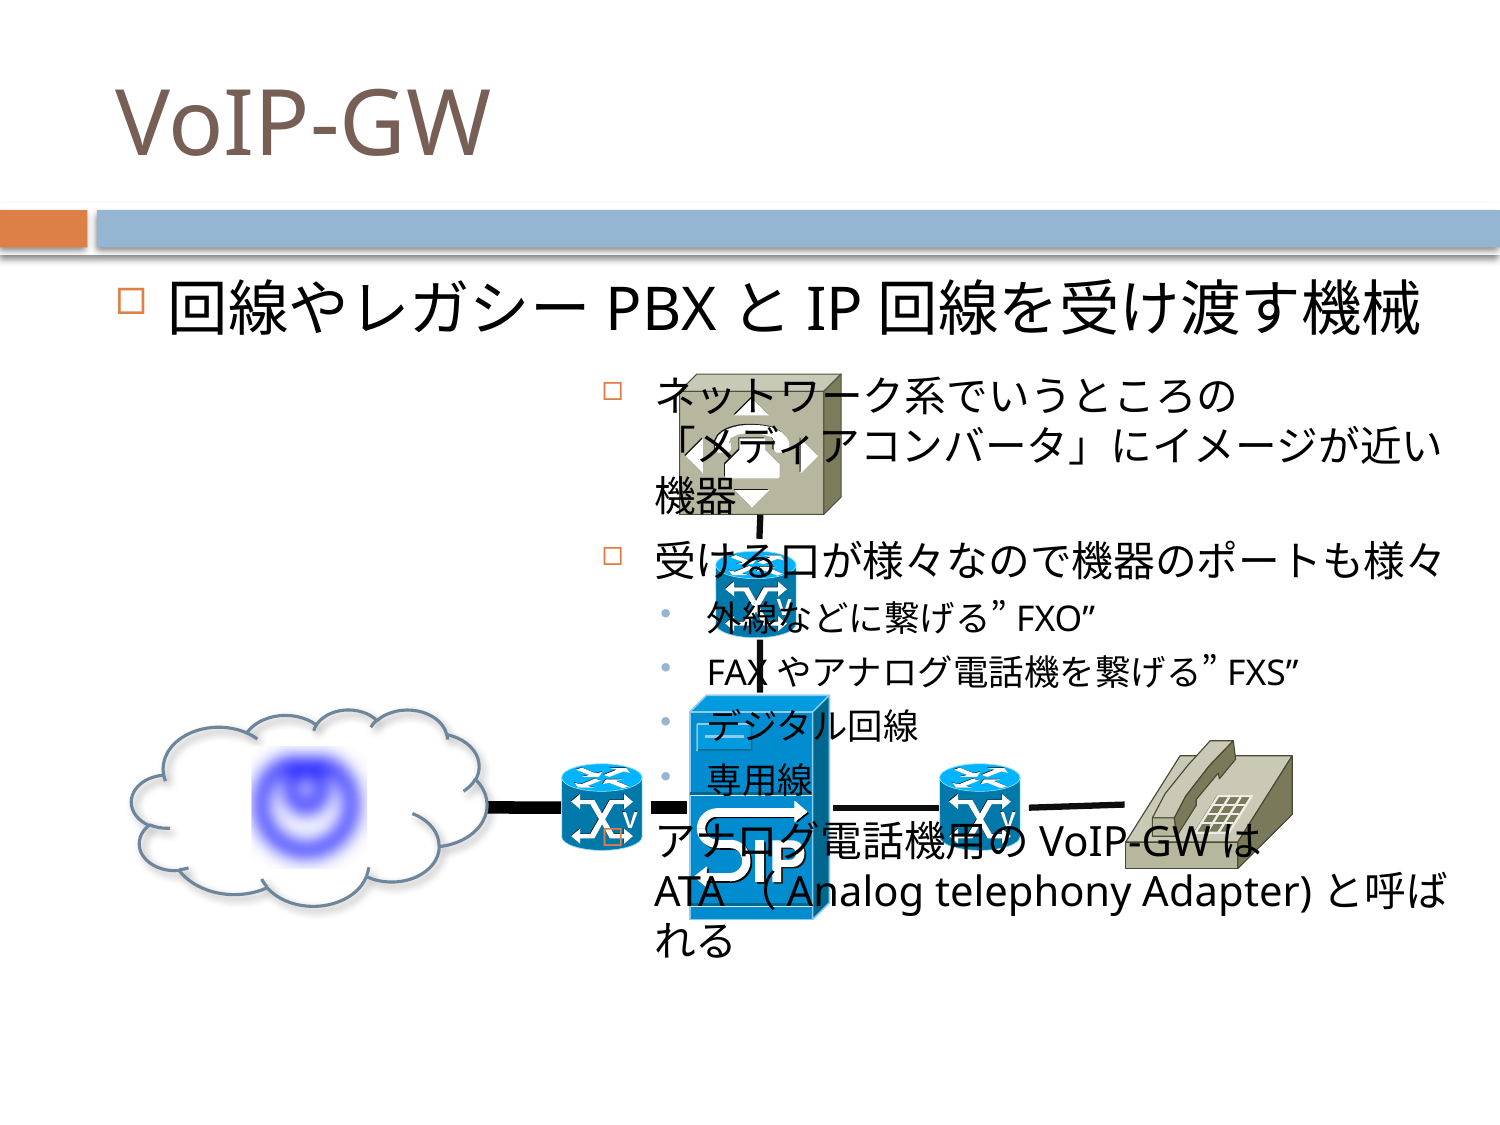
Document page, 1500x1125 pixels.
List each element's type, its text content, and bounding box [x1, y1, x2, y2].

picture [251, 746, 368, 869]
text_box [129, 708, 489, 908]
text_box ネットワーク系でいうところの 「メディアコンバータ」にイメージが近い機器 受ける口が様々なので機器のポートも様々 外線などに繋げる”FXO” FAXやアナログ電話機を繋げる”FXS” デジタル回線 専用線 アナログ電話機用のVoIP-GWは ATA（Analog telephony Adapter)と呼ばれる [586, 362, 1471, 1092]
picture [572, 795, 631, 845]
picture [1124, 739, 1294, 870]
picture [714, 550, 806, 640]
title VoIP-GW [100, 37, 1438, 200]
picture [938, 762, 1030, 853]
picture [577, 780, 598, 788]
picture [605, 780, 628, 789]
picture [560, 762, 652, 853]
picture [687, 692, 834, 924]
picture [607, 769, 628, 776]
picture [579, 769, 600, 776]
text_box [1028, 804, 1125, 808]
list 回線やレガシーPBXとIP回線を受け渡す機械 [100, 262, 1438, 1000]
picture [678, 373, 842, 516]
picture [623, 812, 636, 827]
